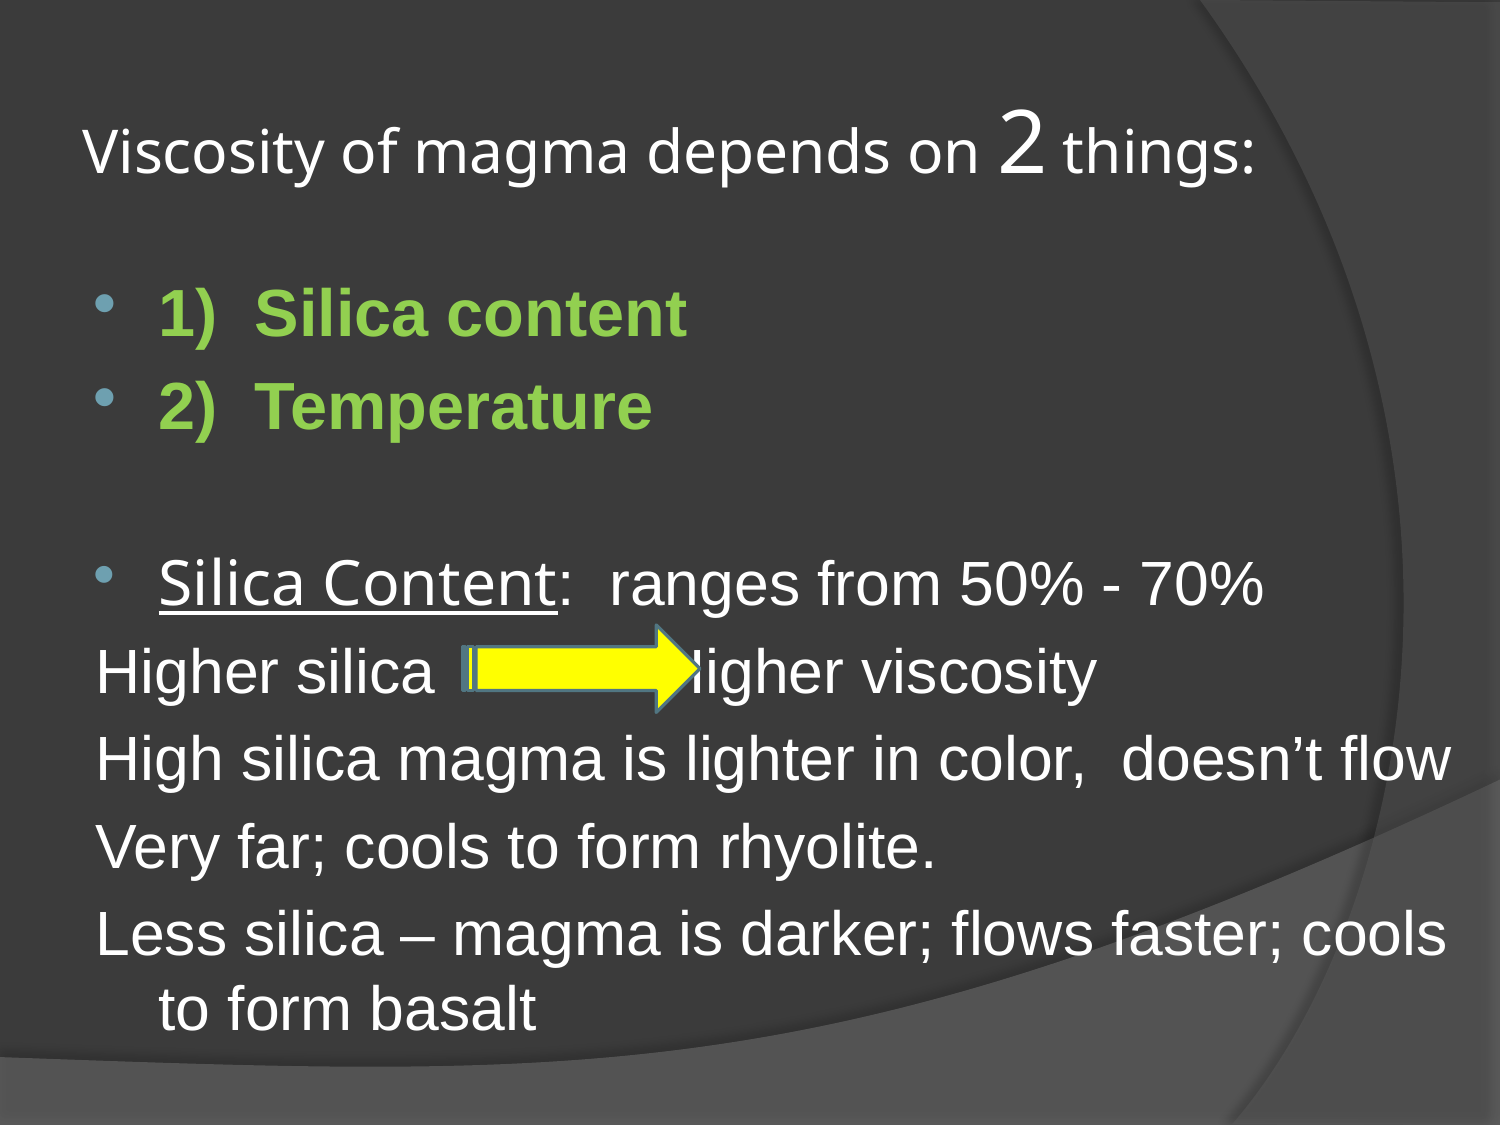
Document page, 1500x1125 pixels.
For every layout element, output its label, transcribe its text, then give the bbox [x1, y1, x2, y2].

list 1) Silica content 2) Temperature Silica Content: ranges from 50% - 70% Higher silica Higher viscosity High silica magma is lighter in color, doesn’t flow Very far; cools to form rhyolite. Less silica – magma is darker; flows faster; cools to form basalt [75, 262, 1475, 1125]
title Viscosity of magma depends on 2 things: [75, 45, 1300, 233]
text_box [461, 623, 702, 714]
